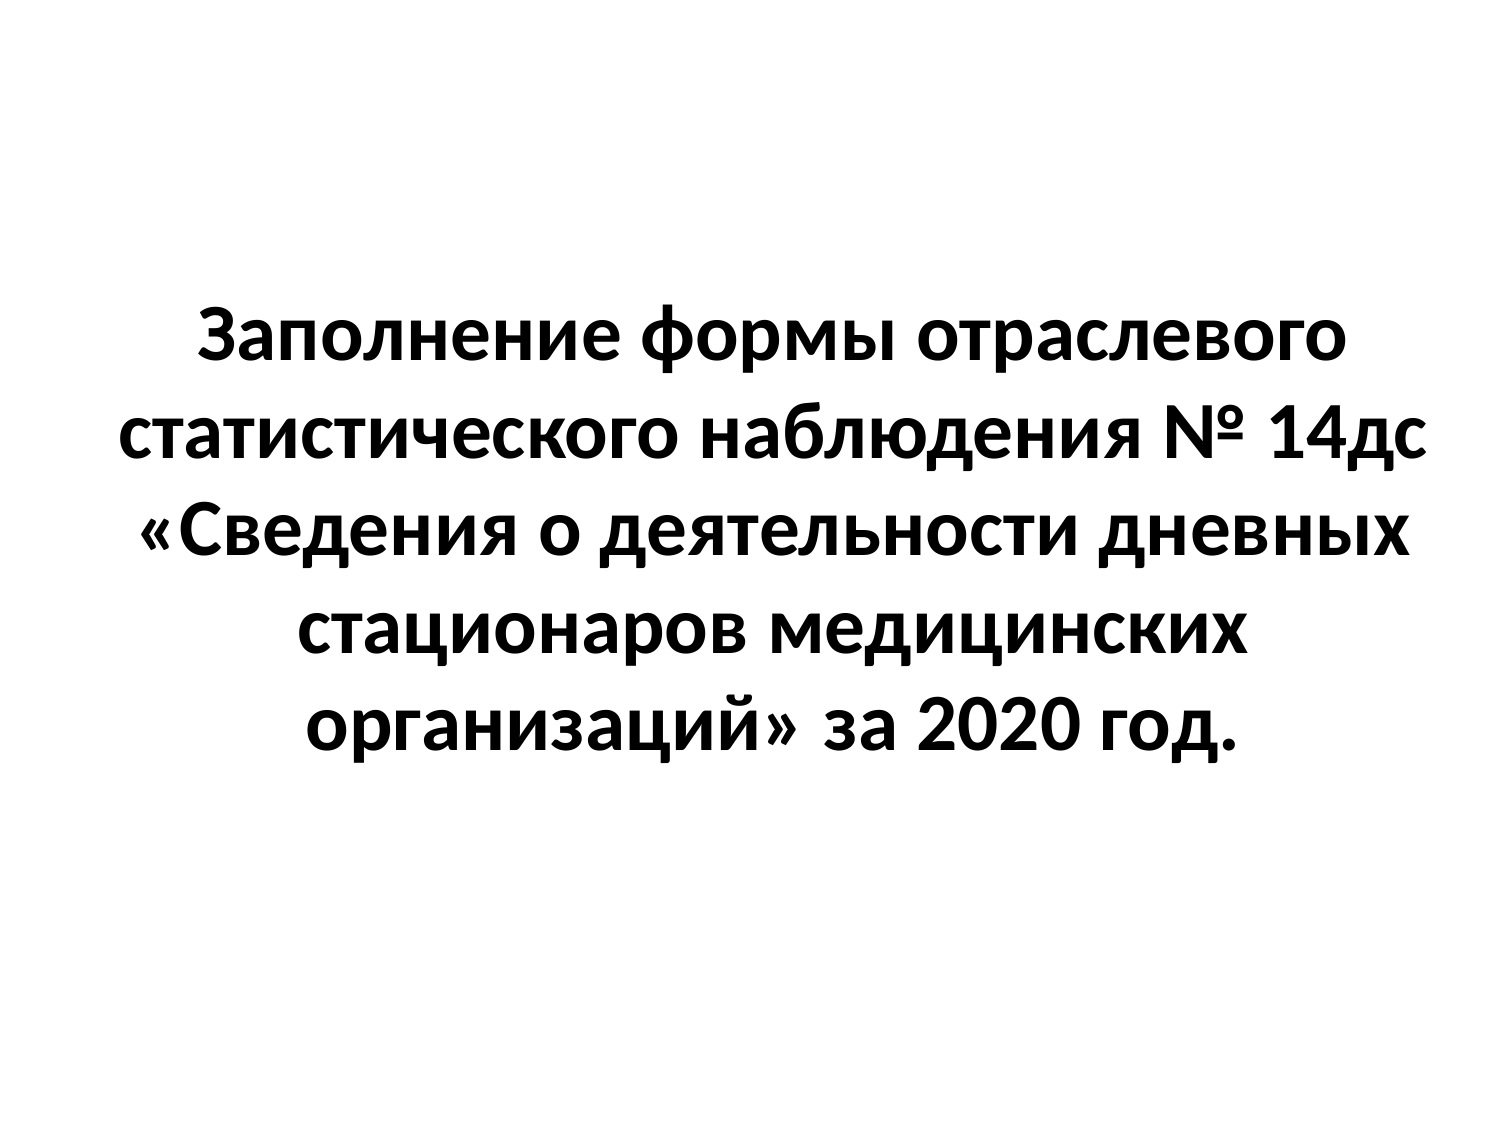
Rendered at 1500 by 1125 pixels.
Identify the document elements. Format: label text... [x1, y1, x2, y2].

title Заполнение формы отраслевого статистического наблюдения № 14дс «Сведения о деятельности дневных стационаров медицинских организаций» за 2020 год. [64, 58, 1483, 988]
